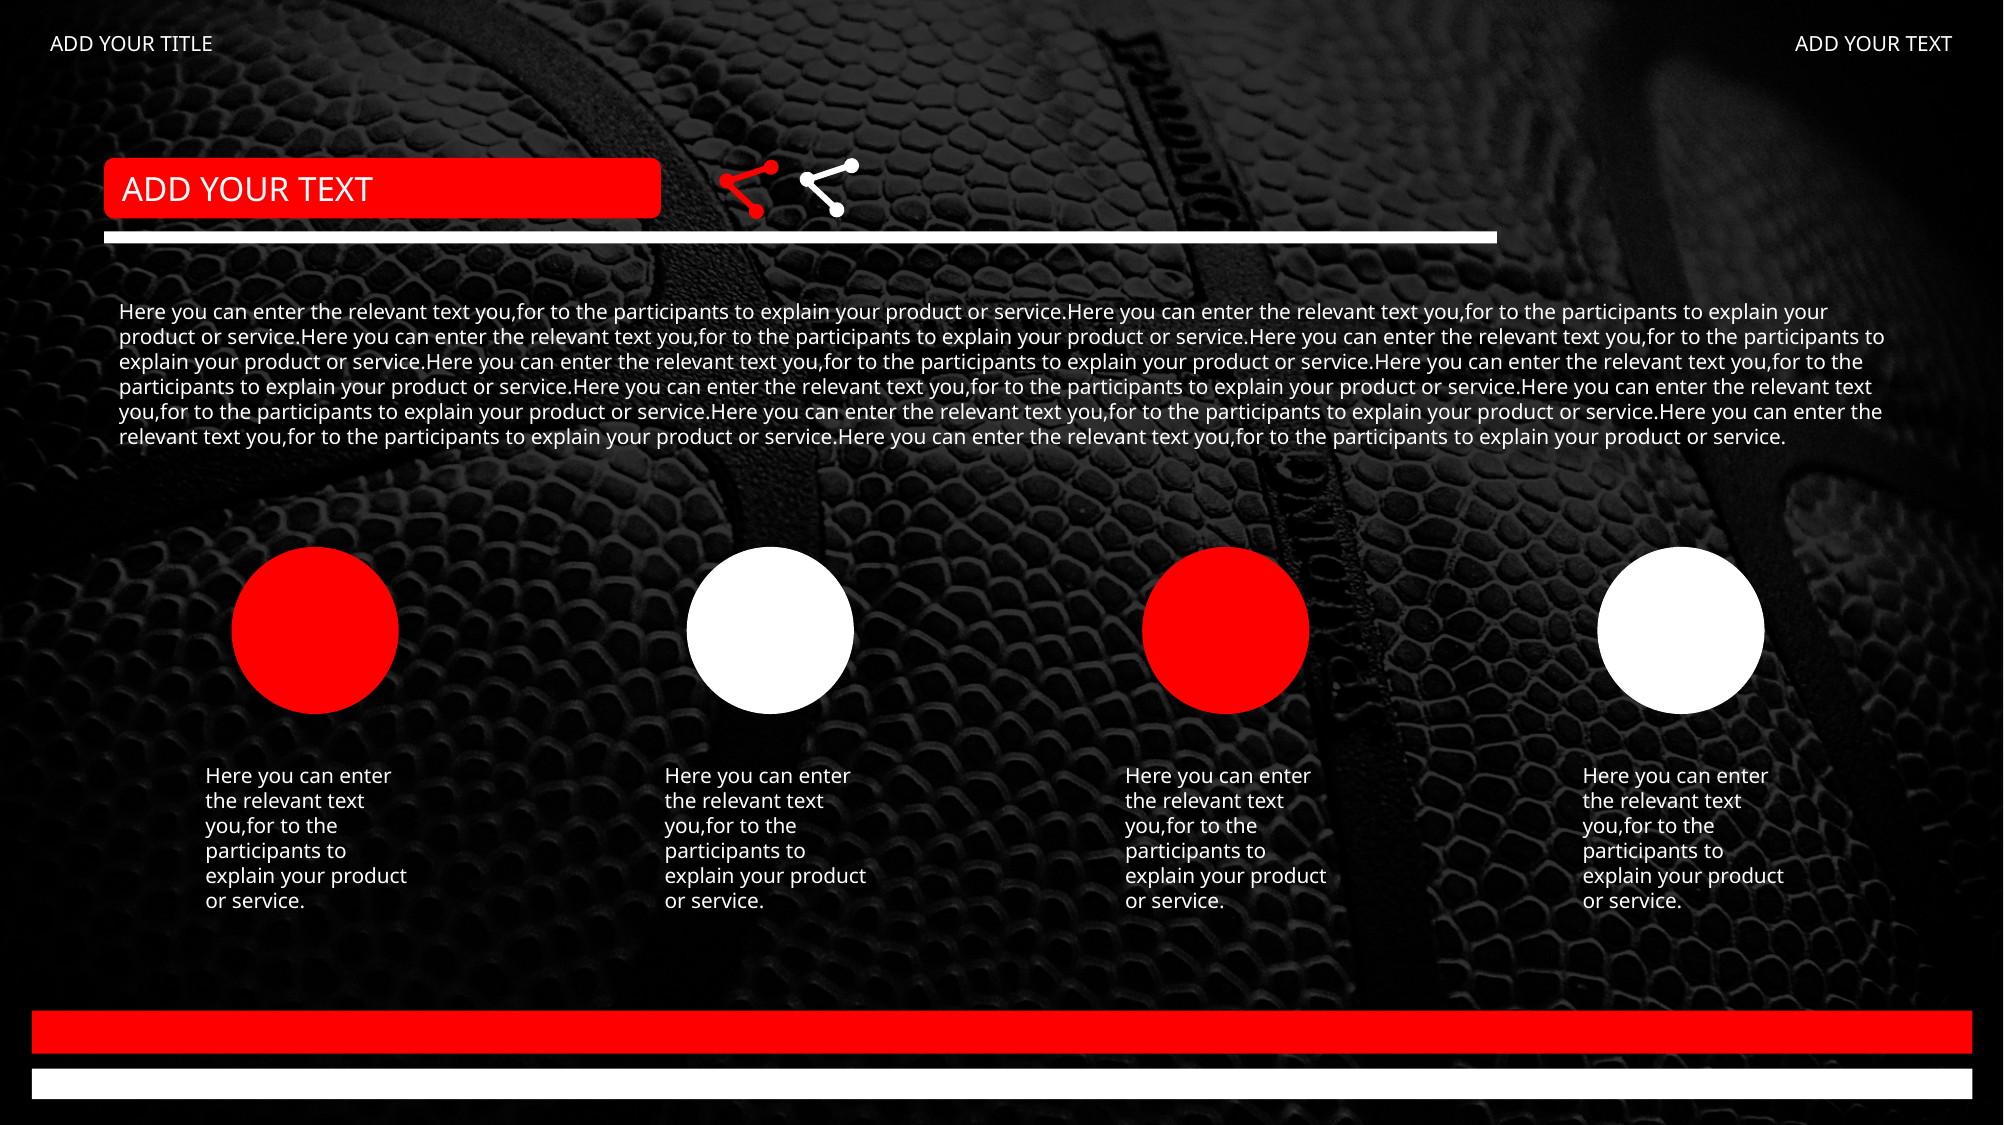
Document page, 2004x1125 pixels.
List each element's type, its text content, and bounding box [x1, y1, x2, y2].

text_box [799, 158, 860, 218]
text_box [719, 159, 779, 219]
text_box [231, 546, 399, 715]
text_box Here you can enter the relevant text you,for to the participants to explain your product or service. [190, 754, 431, 920]
text_box [1597, 546, 1765, 715]
picture [0, 0, 2004, 1125]
text_box [31, 1010, 1973, 1054]
text_box [104, 231, 1497, 244]
text_box Here you can enter the relevant text you,for to the participants to explain your product or service. [649, 754, 890, 920]
text_box Here you can enter the relevant text you,for to the participants to explain your product or service. [1567, 754, 1808, 920]
text_box ADD YOUR TEXT [1780, 23, 1968, 64]
text_box [1142, 546, 1310, 715]
text_box [31, 1068, 1973, 1100]
text_box Here you can enter the relevant text you,for to the participants to explain your product or service.Here you can enter the relevant text you,for to the participants to explain your product or service.Here you can enter the relevant text you,for to the participants to explain your product or service.Here you can enter the relevant text you,for to the participants to explain your product or service.Here you can enter the relevant text you,for to the participants to explain your product or service.Here you can enter the relevant text you,for to the participants to explain your product or service.Here you can enter the relevant text you,for to the participants to explain your product or service.Here you can enter the relevant text you,for to the participants to explain your product or service.Here you can enter the relevant text you,for to the participants to explain your product or service.Here you can enter the relevant text you,for to the participants to explain your product or service.Here you can enter the relevant text you,for to the participants to explain your product or service. [104, 291, 1917, 456]
text_box [686, 546, 854, 715]
text_box ADD YOUR TEXT [104, 157, 661, 219]
text_box ADD YOUR TITLE [35, 23, 228, 64]
text_box Here you can enter the relevant text you,for to the participants to explain your product or service. [1110, 754, 1350, 920]
